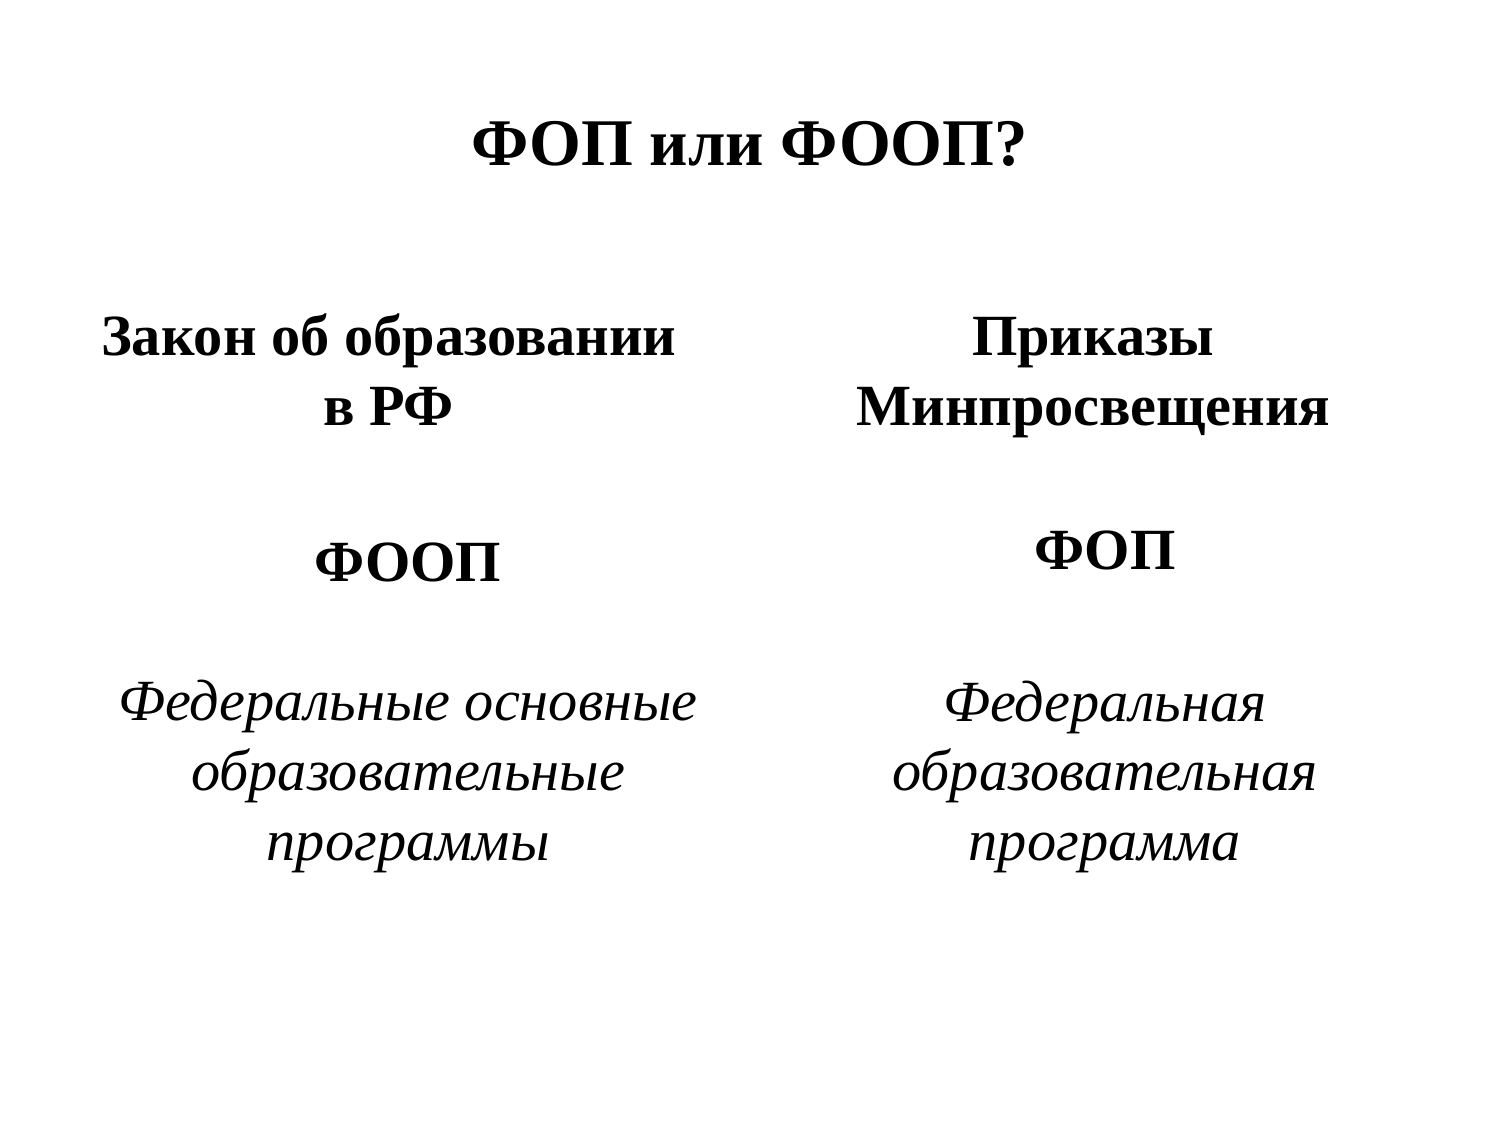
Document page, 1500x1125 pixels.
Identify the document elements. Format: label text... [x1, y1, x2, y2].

title ФОП или ФООП? [75, 45, 1425, 233]
list Приказы Минпросвещения [761, 251, 1425, 445]
list Закон об образовании в РФ [75, 251, 703, 445]
list ФОП Федеральная образовательная программа [773, 503, 1437, 932]
list ФООП Федеральные основные образовательные программы [76, 515, 740, 958]
